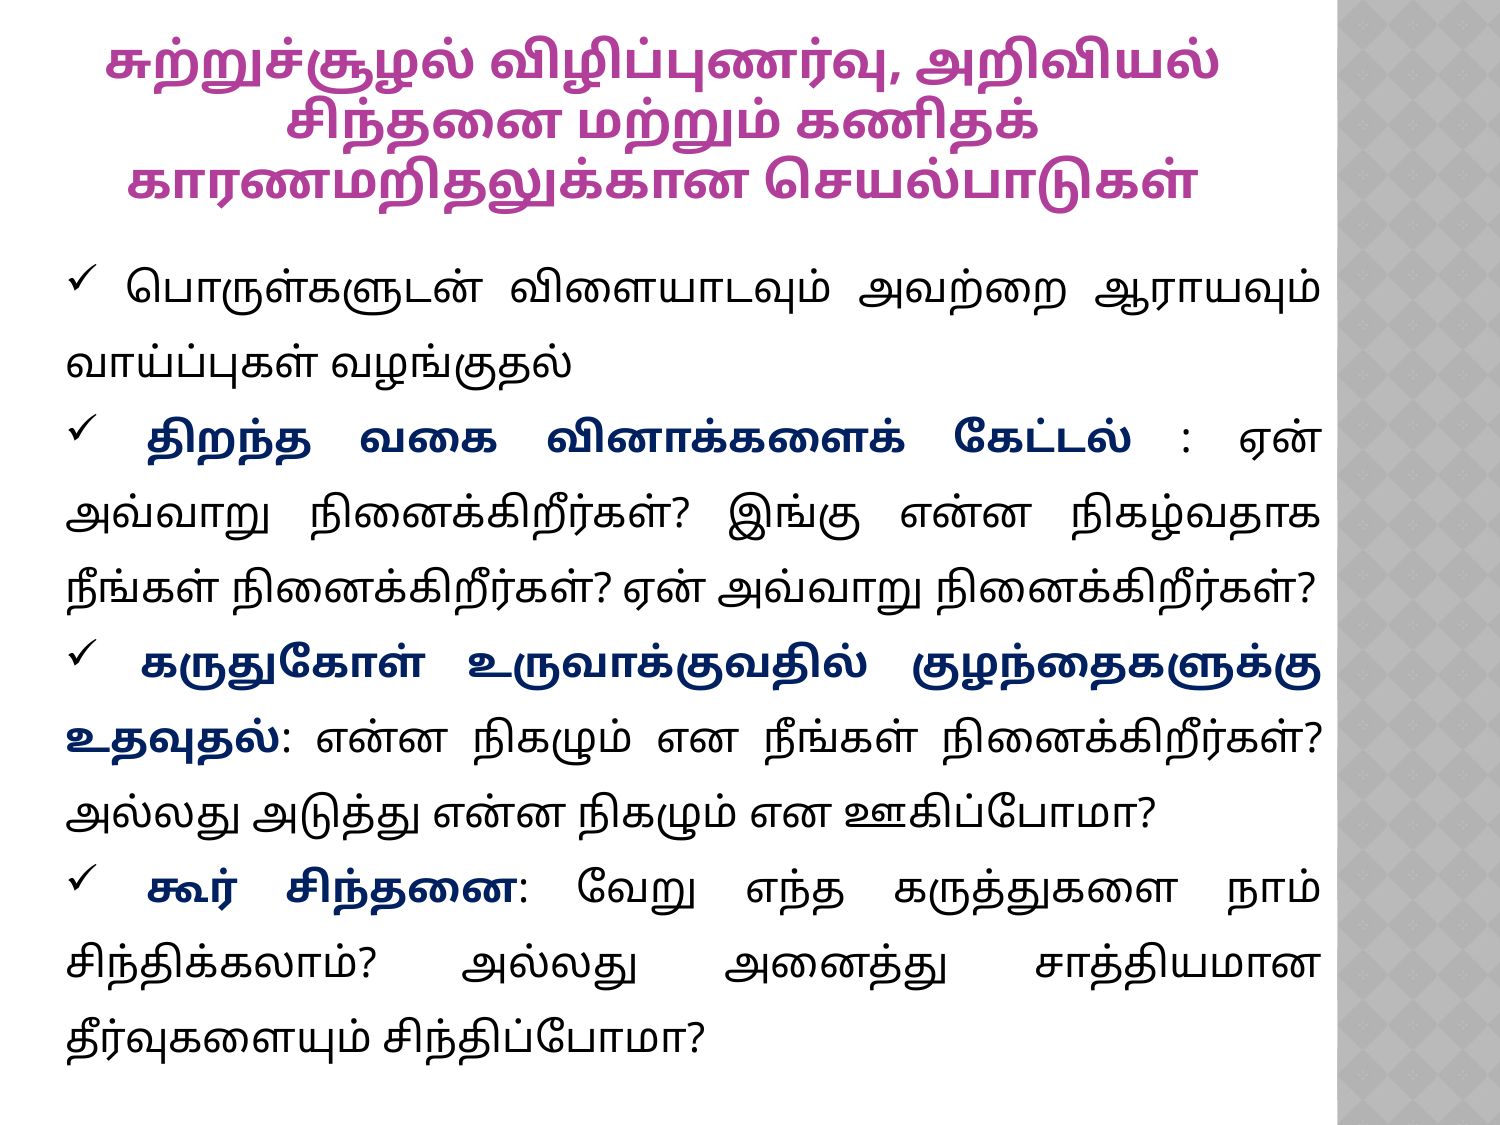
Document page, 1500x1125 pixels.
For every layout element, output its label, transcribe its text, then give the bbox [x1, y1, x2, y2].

text_box பொருள்களுடன் விளையாடவும் அவற்றை ஆராயவும் வாய்ப்புகள் வழங்குதல் திறந்த வகை வினாக்களைக் கேட்டல் : ஏன் அவ்வாறு நினைக்கிறீர்கள்? இங்கு என்ன நிகழ்வதாக நீங்கள் நினைக்கிறீர்கள்? ஏன் அவ்வாறு நினைக்கிறீர்கள்? கருதுகோள் உருவாக்குவதில் குழந்தைகளுக்கு உதவுதல்: என்ன நிகழும் என நீங்கள் நினைக்கிறீர்கள்? அல்லது அடுத்து என்ன நிகழும் என ஊகிப்போமா? கூர் சிந்தனை: வேறு எந்த கருத்துகளை நாம் சிந்திக்கலாம்? அல்லது அனைத்து சாத்தியமான தீர்வுகளையும் சிந்திப்போமா? [49, 228, 1338, 1069]
text_box சுற்றுச்சூழல் விழிப்புணர்வு, அறிவியல் சிந்தனை மற்றும் கணிதக் காரணமறிதலுக்கான செயல்பாடுகள் [0, 20, 1325, 216]
